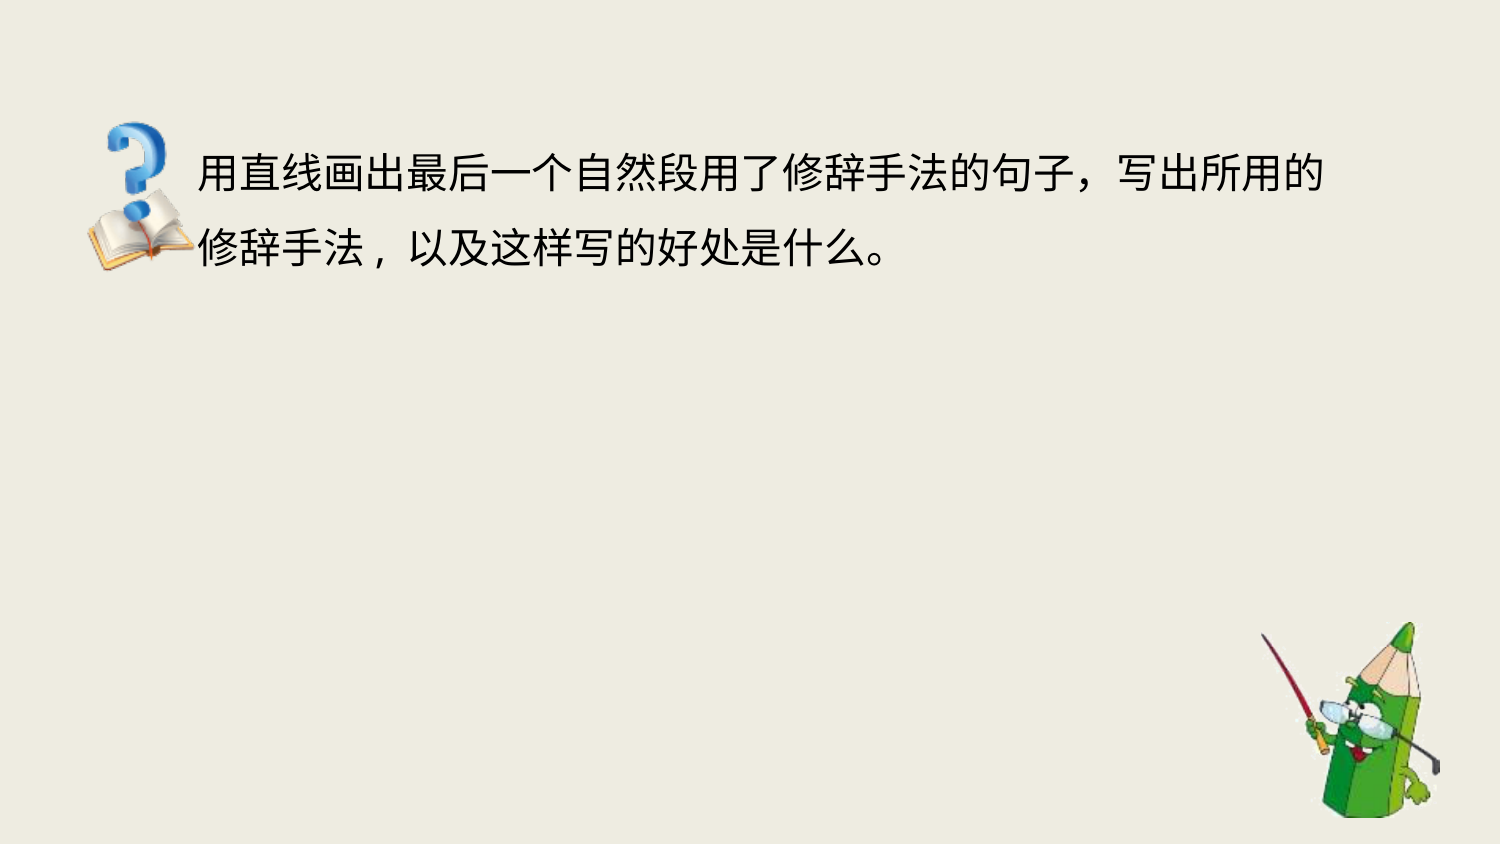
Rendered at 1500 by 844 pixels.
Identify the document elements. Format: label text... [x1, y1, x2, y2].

picture [1260, 622, 1440, 818]
text_box 用直线画出最后一个自然段用了修辞手法的句子，写出所用的修辞手法, 以及这样写的好处是什么。 [220, 114, 1365, 280]
picture [64, 114, 219, 280]
